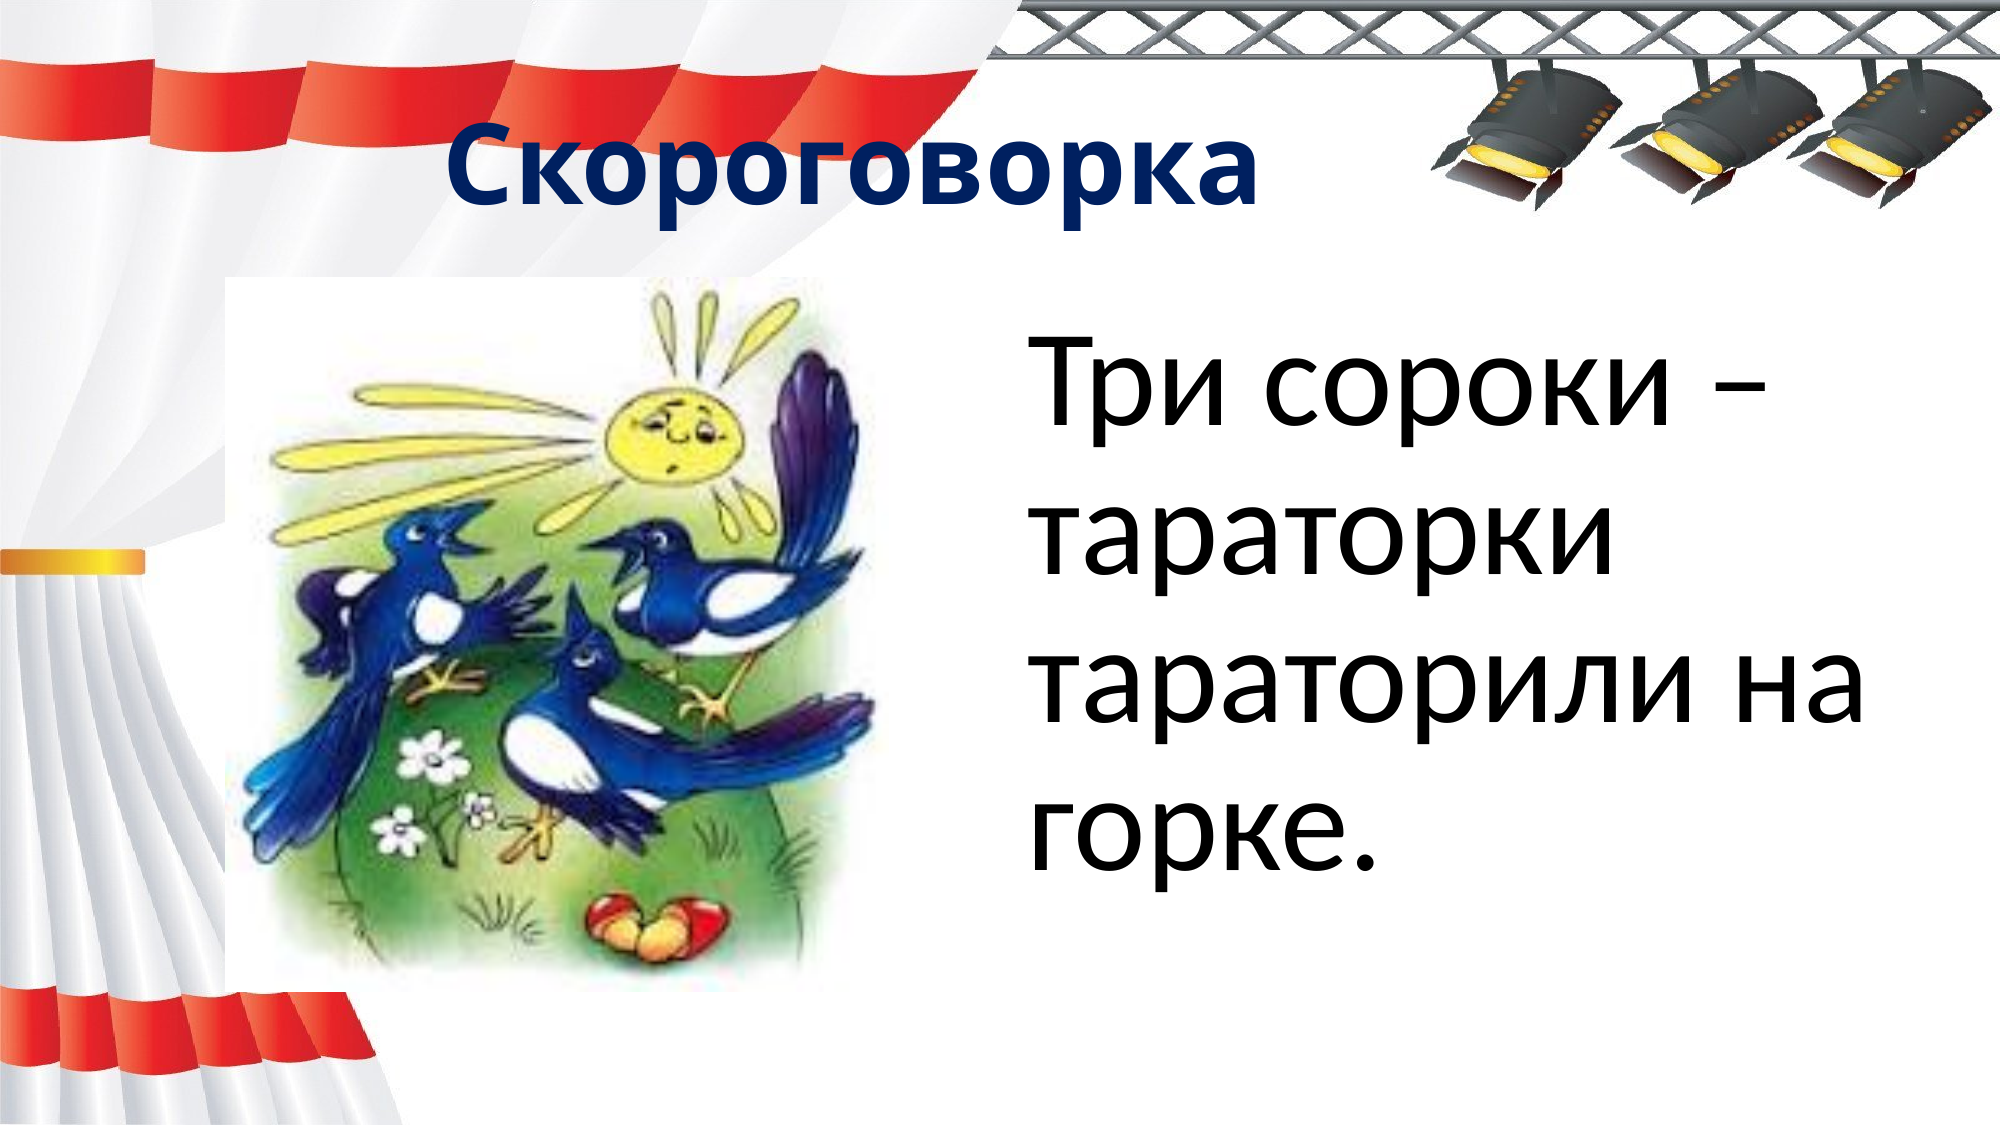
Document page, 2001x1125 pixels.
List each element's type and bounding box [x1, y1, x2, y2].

list [224, 277, 889, 992]
picture [0, 0, 2000, 1125]
